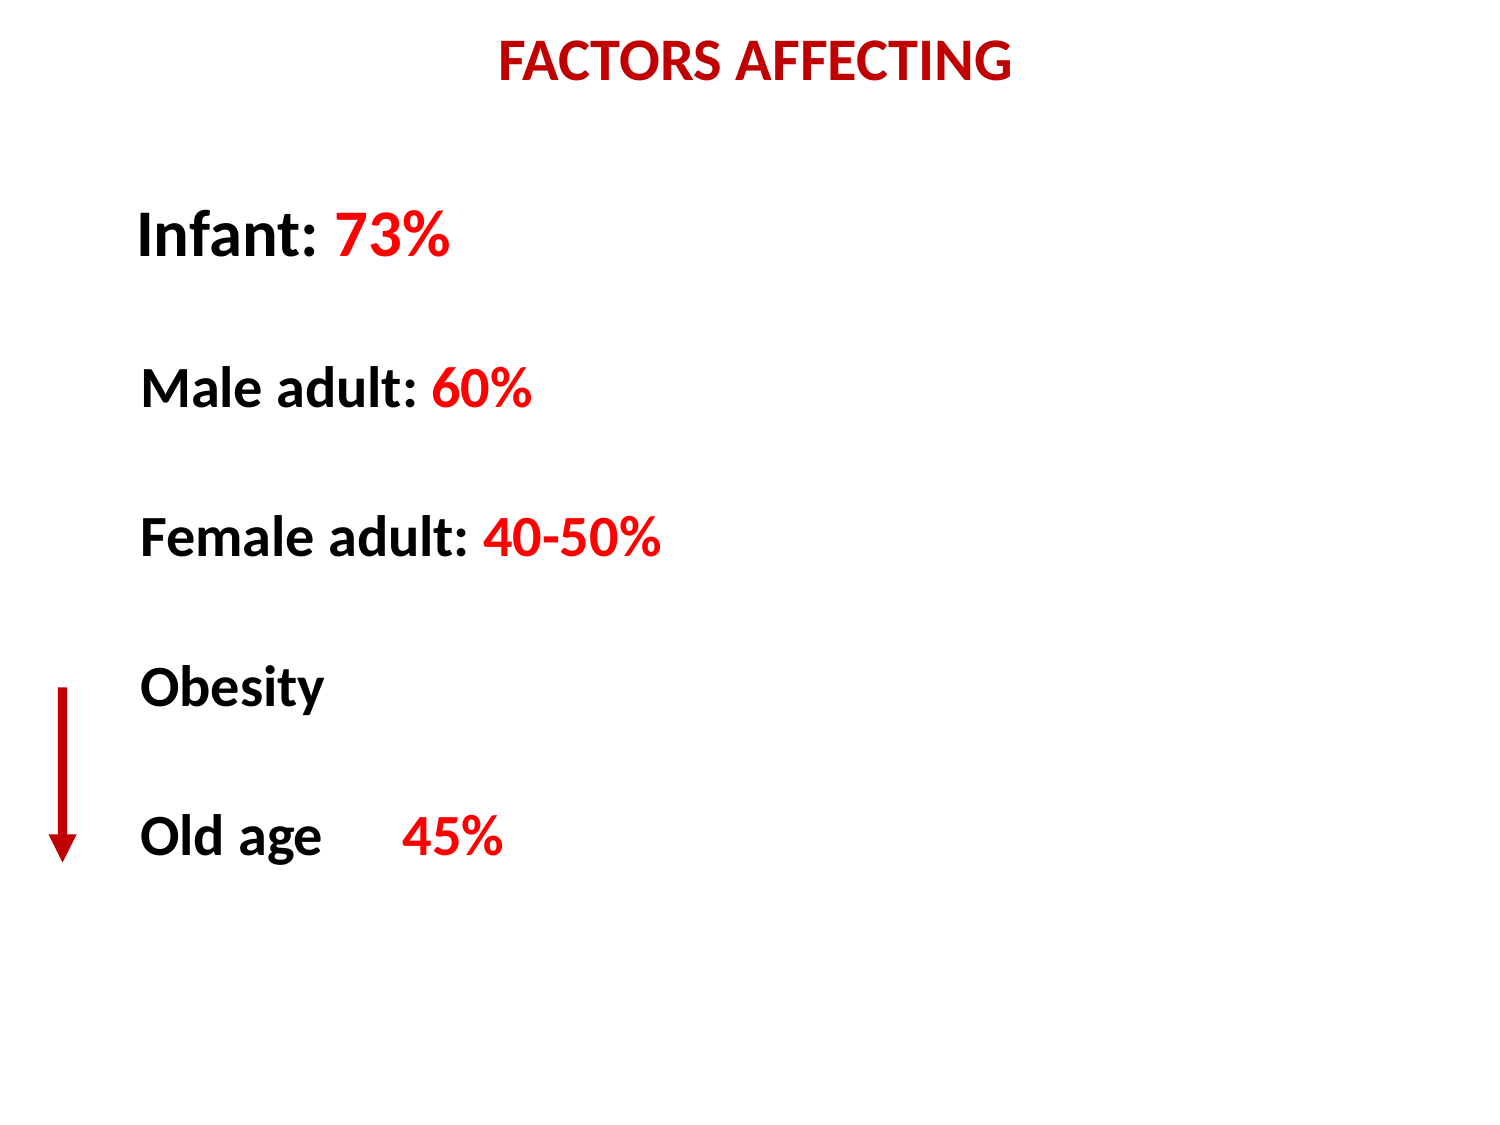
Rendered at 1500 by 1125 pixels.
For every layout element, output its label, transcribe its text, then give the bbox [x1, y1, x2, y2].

list Infant: 73% Male adult: 60% Female adult: 40-50% Obesity Old age 45% [50, 191, 1475, 1034]
title FACTORS AFFECTING [37, 12, 1475, 101]
text_box [56, 687, 69, 863]
